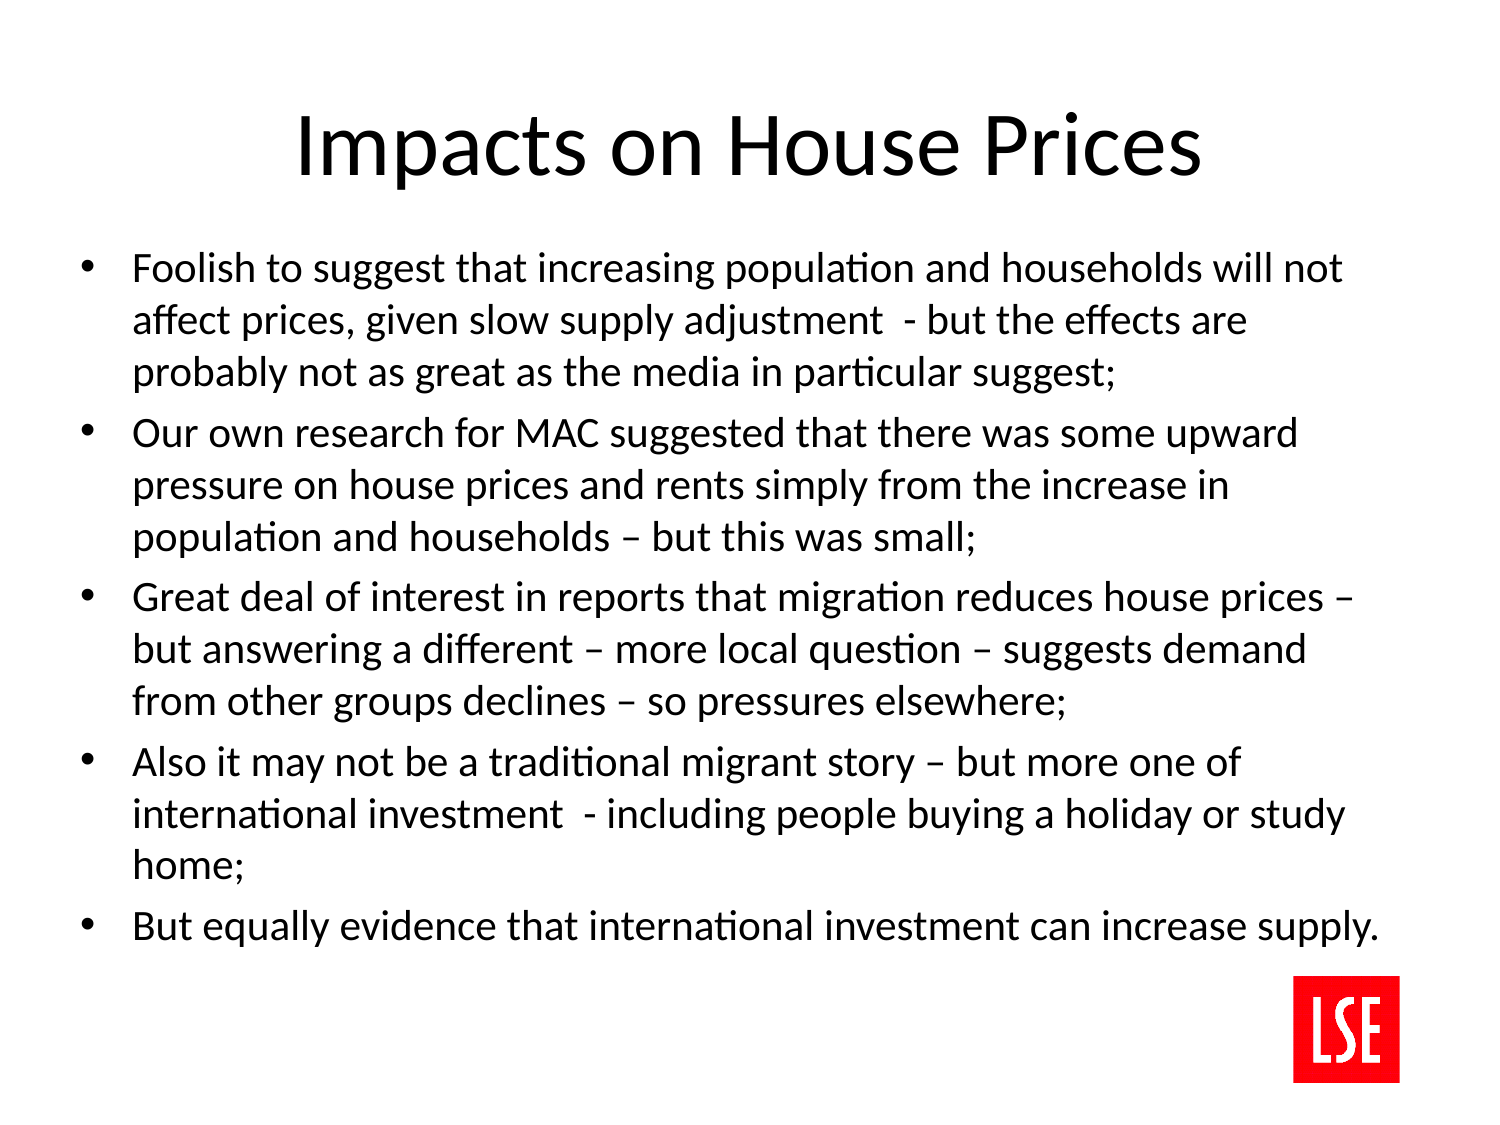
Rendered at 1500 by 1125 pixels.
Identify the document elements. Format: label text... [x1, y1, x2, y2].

list Foolish to suggest that increasing population and households will not affect prices, given slow supply adjustment - but the effects are probably not as great as the media in particular suggest; Our own research for MAC suggested that there was some upward pressure on house prices and rents simply from the increase in population and households – but this was small; Great deal of interest in reports that migration reduces house prices – but answering a different – more local question – suggests demand from other groups declines – so pressures elsewhere; Also it may not be a traditional migrant story – but more one of international investment - including people buying a holiday or study home; But equally evidence that international investment can increase supply. [64, 231, 1415, 975]
title Impacts on House Prices [75, 45, 1425, 233]
picture [1293, 975, 1400, 1083]
